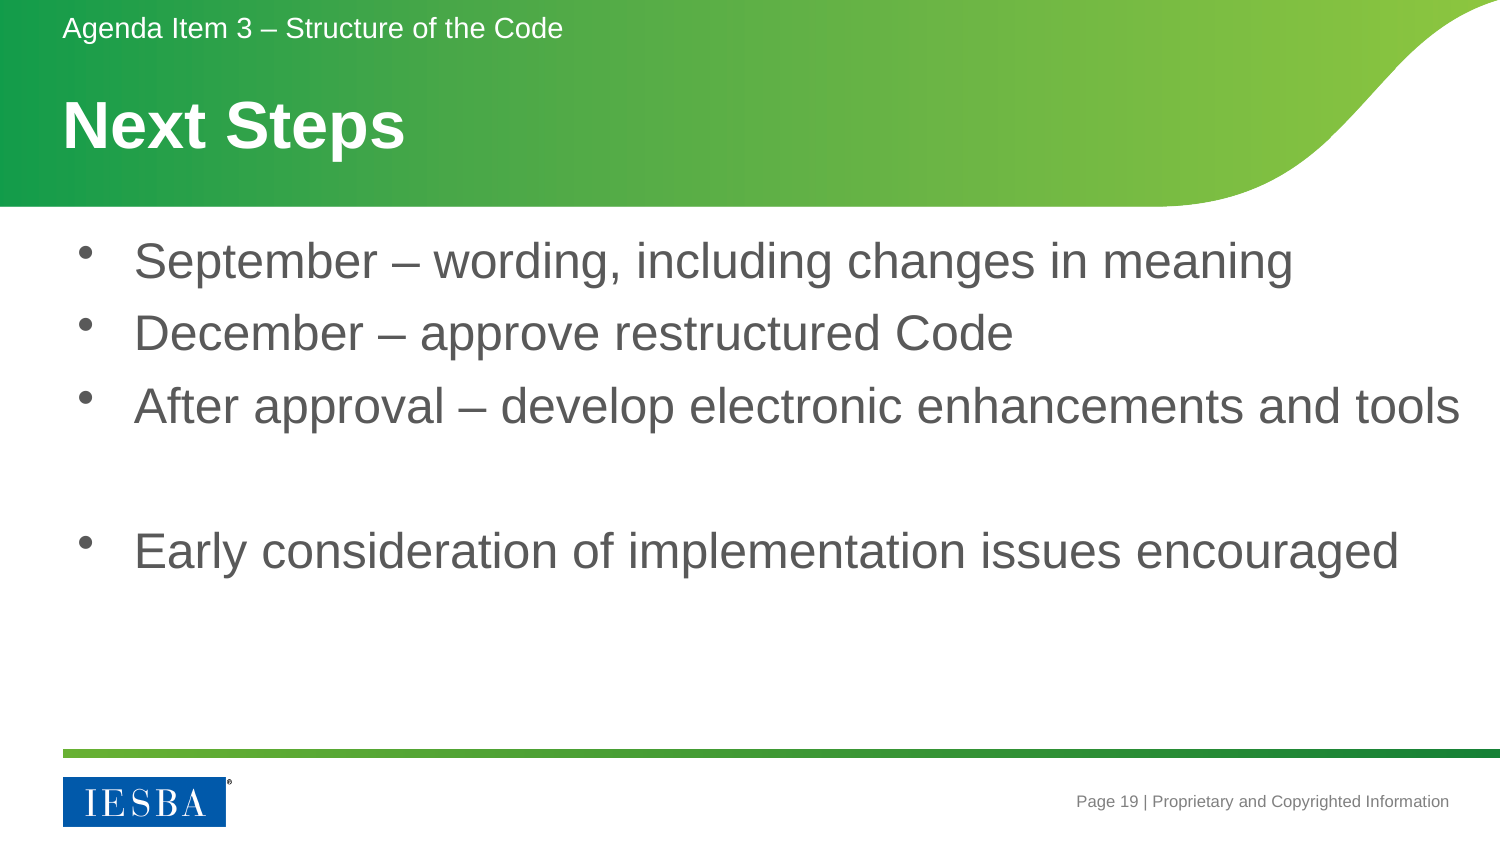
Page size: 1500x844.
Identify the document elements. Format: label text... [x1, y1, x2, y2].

picture [0, 0, 1500, 207]
picture [63, 777, 232, 827]
subtitle Agenda Item 3 – Structure of the Code [62, 9, 825, 47]
title Next Steps [62, 59, 1338, 185]
list September – wording, including changes in meaning December – approve restructured Code After approval – develop electronic enhancements and tools Early consideration of implementation issues encouraged [62, 220, 1488, 724]
